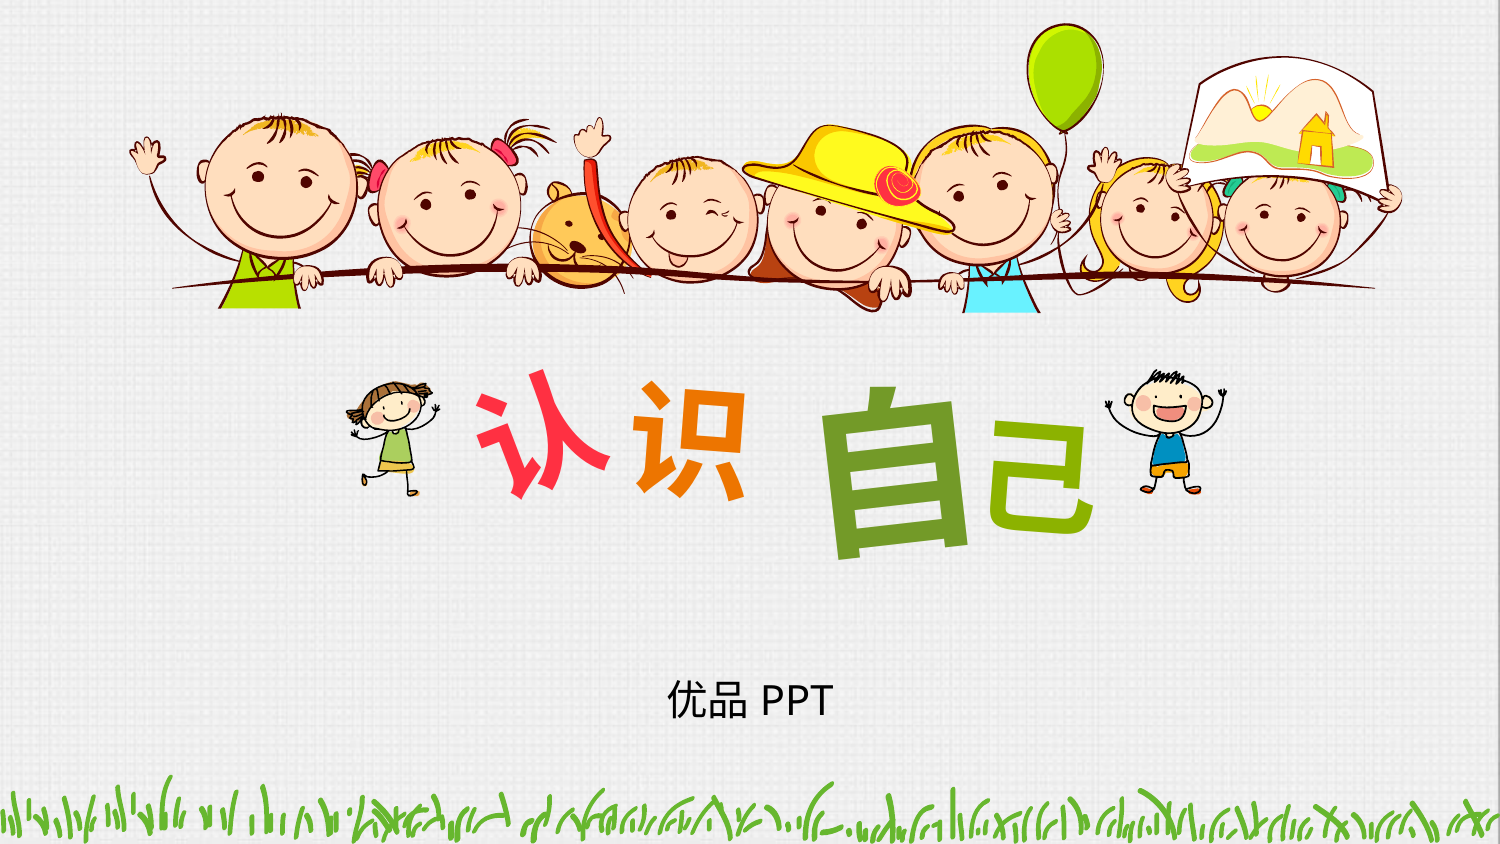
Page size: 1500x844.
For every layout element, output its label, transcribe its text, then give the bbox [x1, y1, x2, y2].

text_box 识 [603, 351, 779, 525]
picture [0, 731, 1500, 844]
text_box 己 [949, 386, 1117, 560]
picture [0, 0, 1500, 661]
text_box 优品PPT [0, 661, 1500, 731]
text_box 自 [779, 346, 968, 591]
text_box 认 [442, 327, 642, 537]
